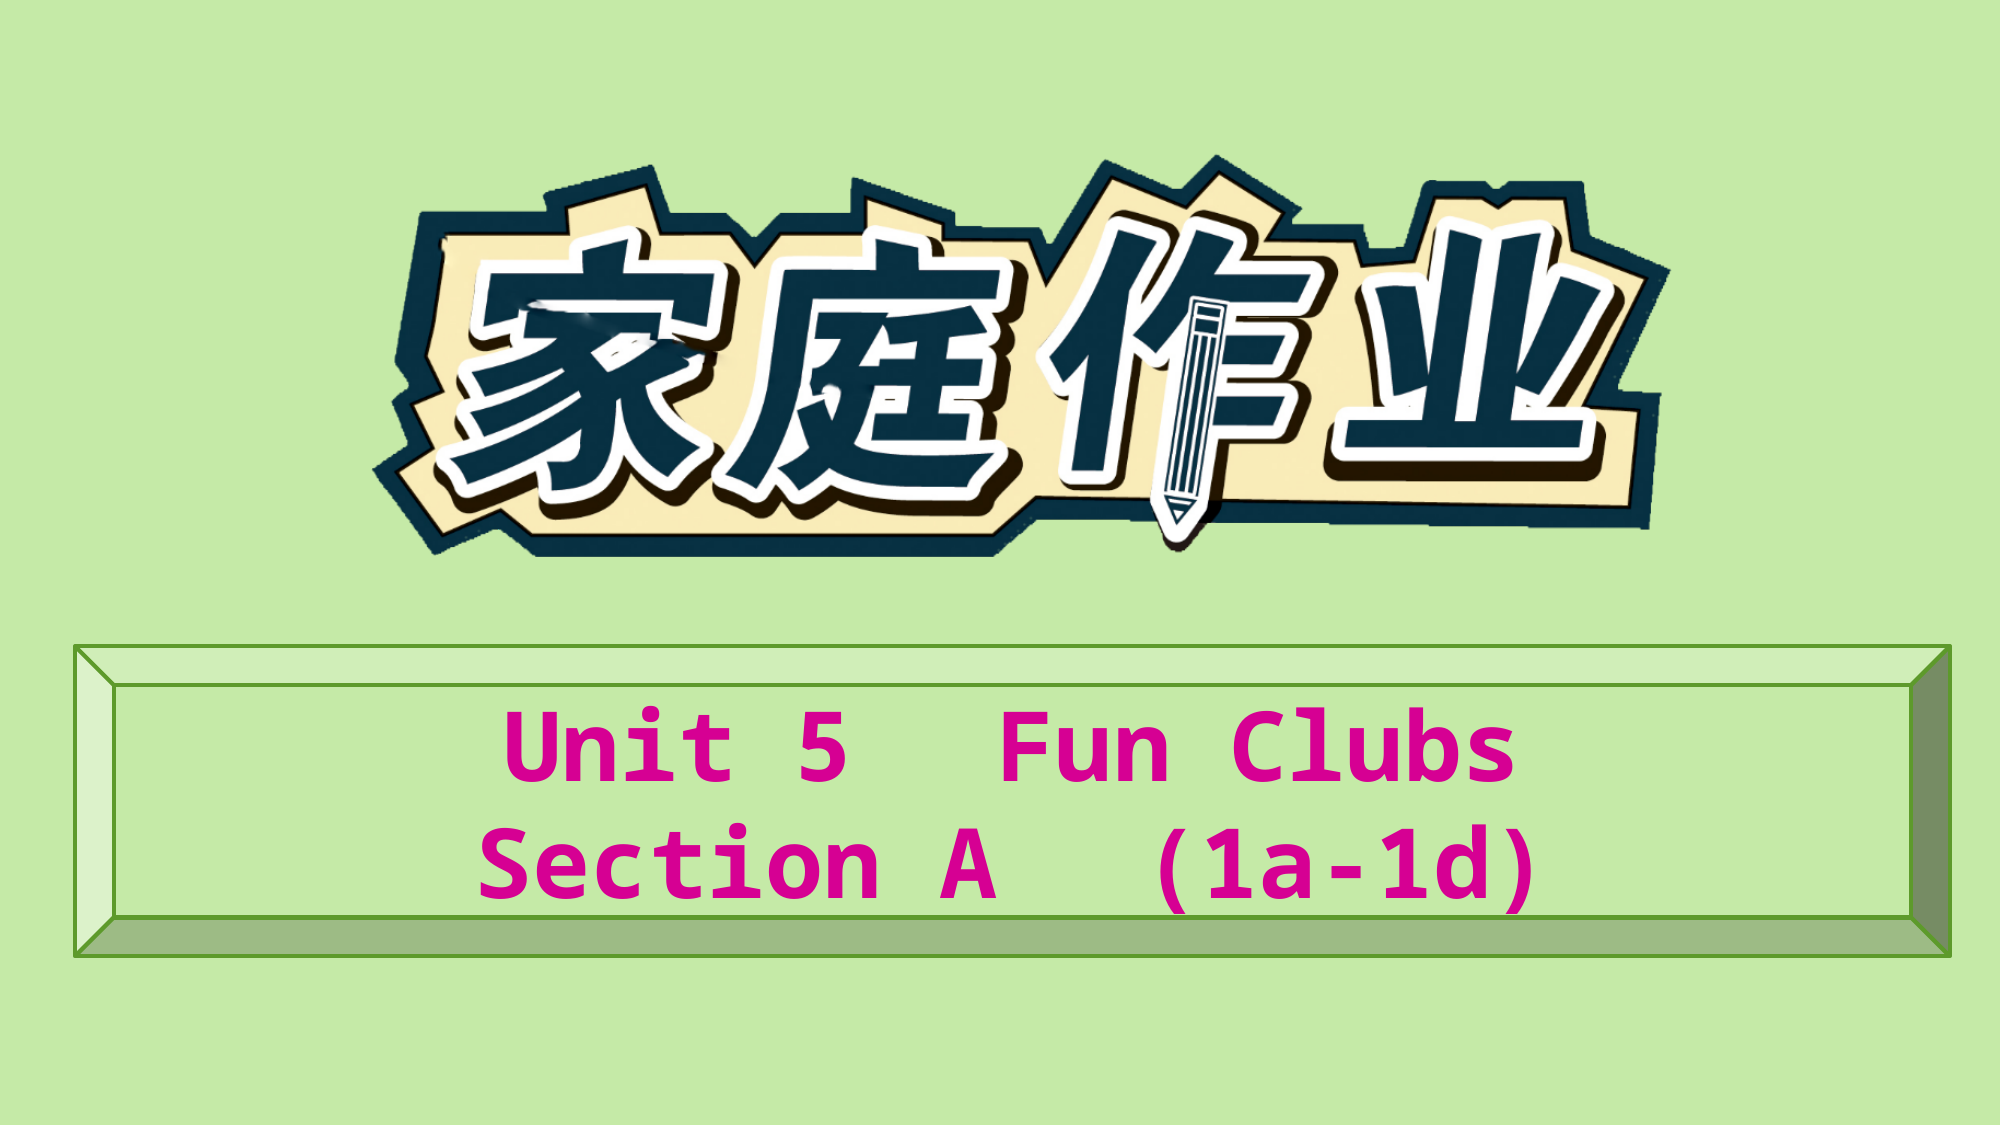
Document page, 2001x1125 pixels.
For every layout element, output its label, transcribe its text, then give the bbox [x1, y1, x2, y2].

text_box Unit 5 Fun Clubs Section A (1a-1d) [73, 644, 1952, 958]
picture [369, 87, 1675, 644]
